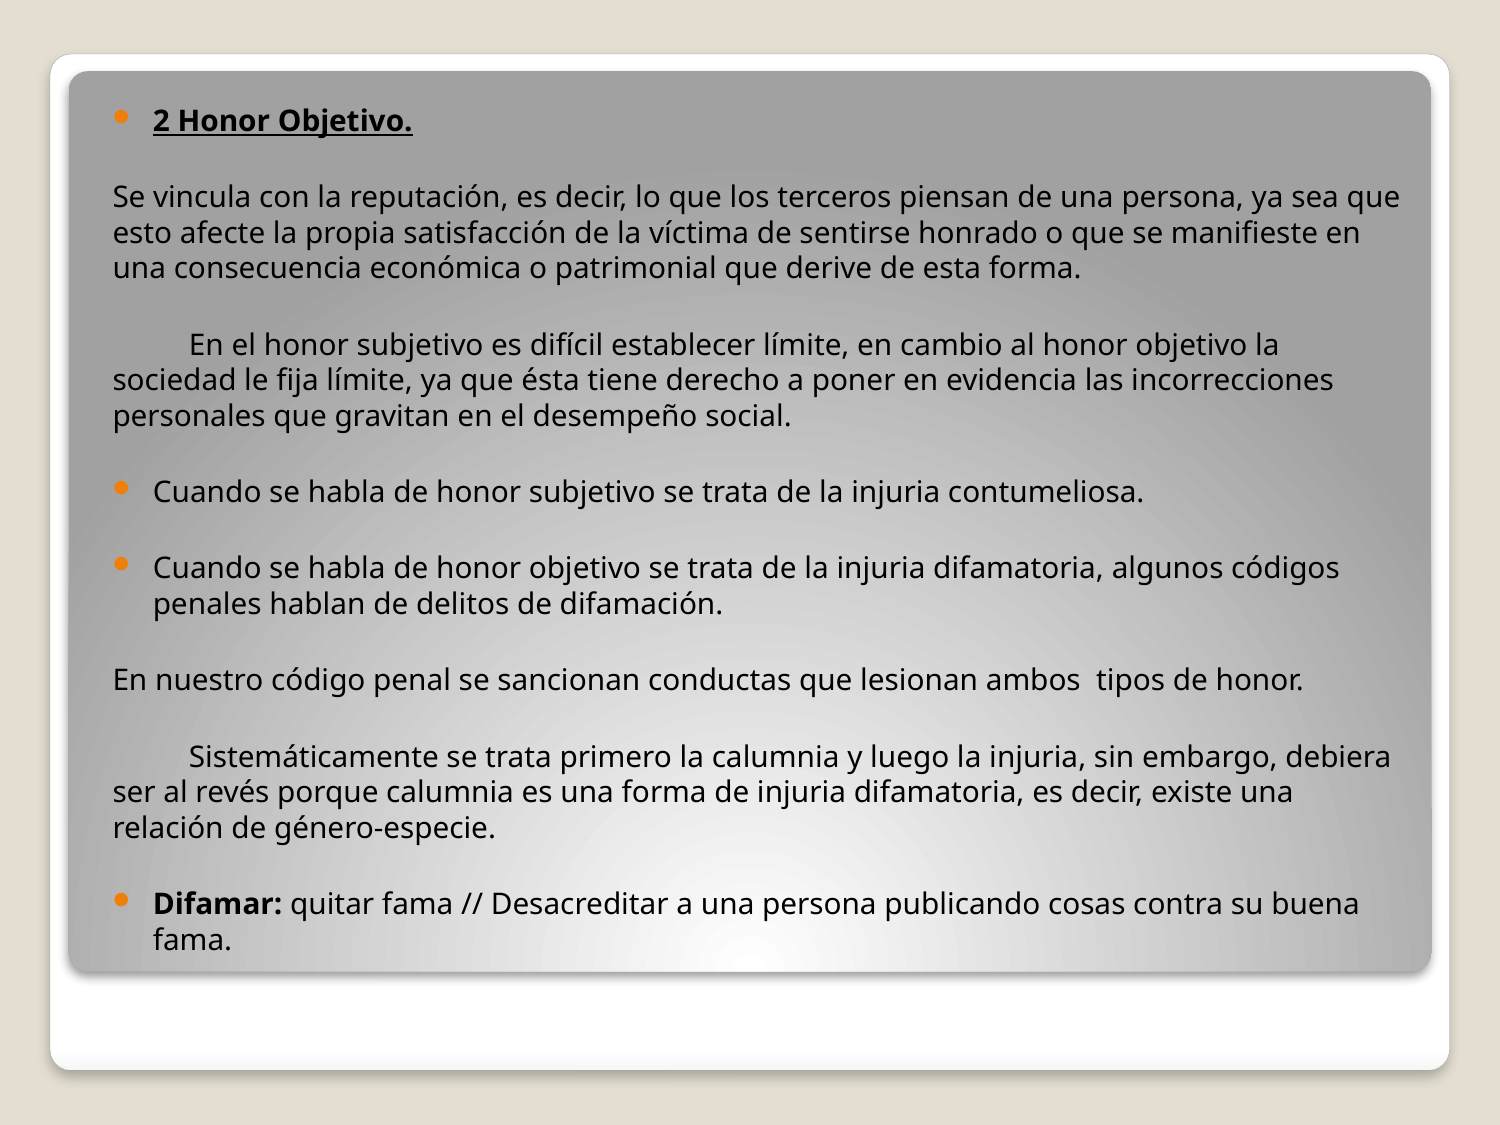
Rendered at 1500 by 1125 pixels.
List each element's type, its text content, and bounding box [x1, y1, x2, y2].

list 2 Honor Objetivo. Se vincula con la reputación, es decir, lo que los terceros piensan de una persona, ya sea que esto afecte la propia satisfacción de la víctima de sentirse honrado o que se manifieste en una consecuencia económica o patrimonial que derive de esta forma. En el honor subjetivo es difícil establecer límite, en cambio al honor objetivo la sociedad le fija límite, ya que ésta tiene derecho a poner en evidencia las incorrecciones personales que gravitan en el desempeño social. Cuando se habla de honor subjetivo se trata de la injuria contumeliosa. Cuando se habla de honor objetivo se trata de la injuria difamatoria, algunos códigos penales hablan de delitos de difamación. En nuestro código penal se sancionan conductas que lesionan ambos tipos de honor. Sistemáticamente se trata primero la calumnia y luego la injuria, sin embargo, debiera ser al revés porque calumnia es una forma de injuria difamatoria, es decir, existe una relación de género-especie. Difamar: quitar fama // Desacreditar a una persona publicando cosas contra su buena fama. [82, 86, 1425, 976]
